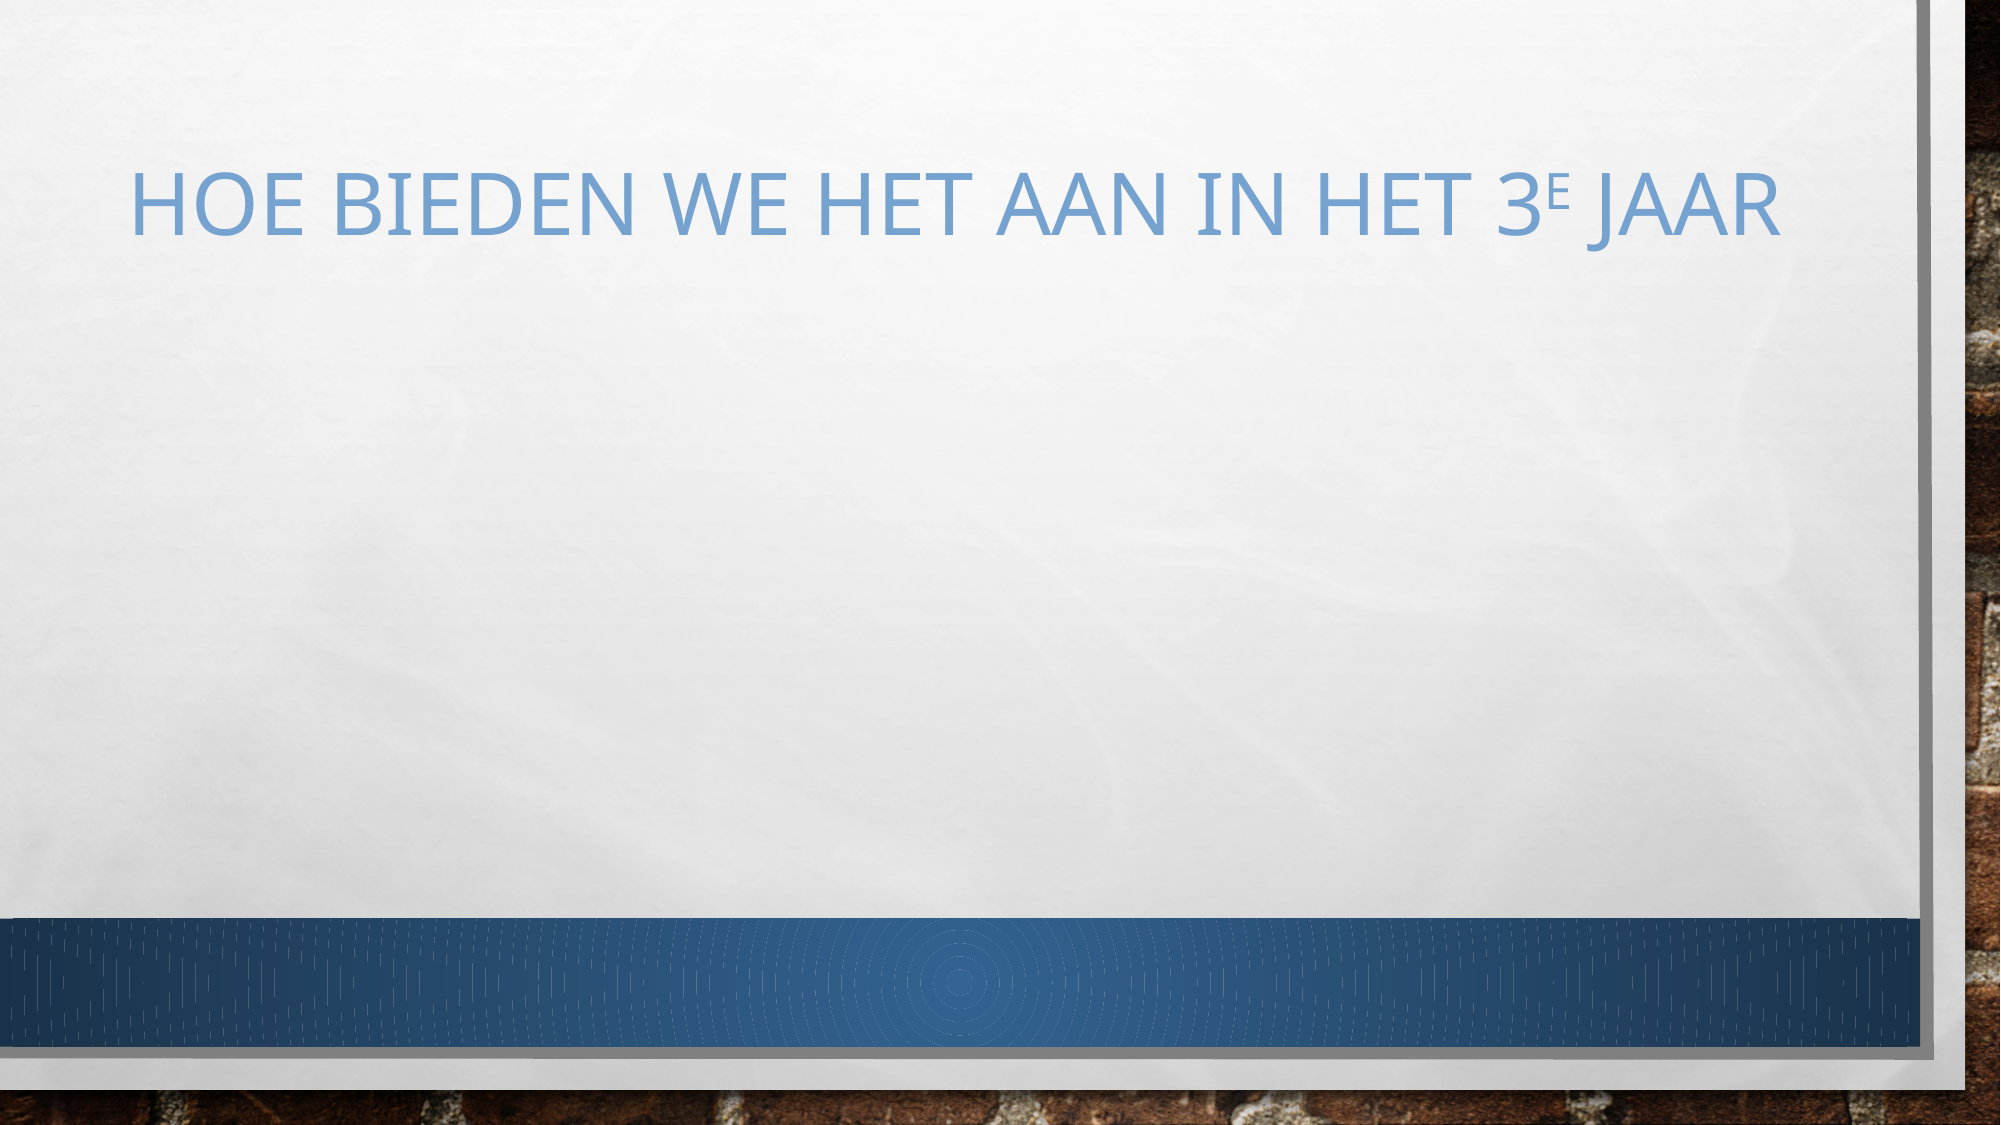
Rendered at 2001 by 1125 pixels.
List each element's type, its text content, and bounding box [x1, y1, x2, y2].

title Hoe bieden we het aan in het 3e jaar [112, 112, 1818, 303]
picture [0, 0, 2000, 1125]
